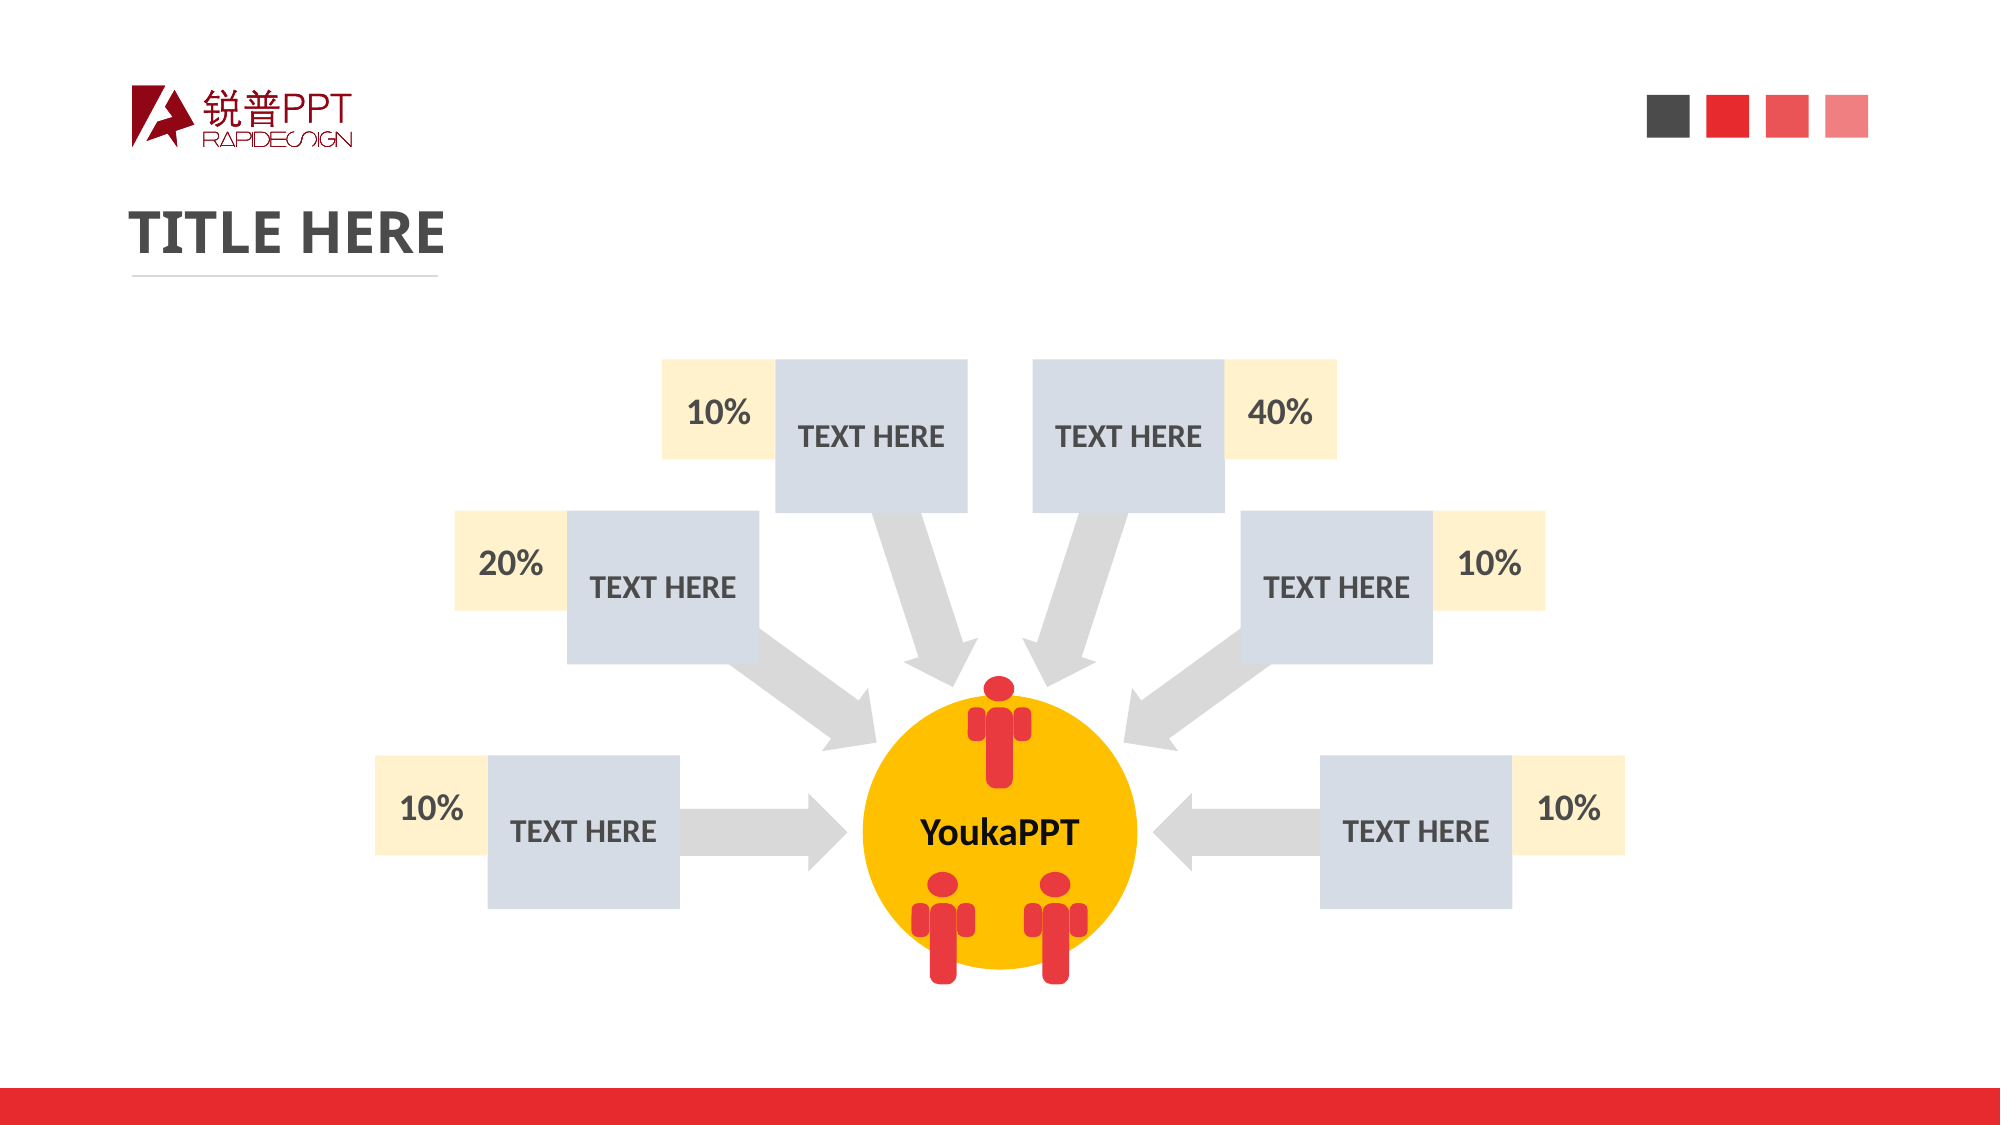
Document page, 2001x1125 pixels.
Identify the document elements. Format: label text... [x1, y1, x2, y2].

text_box [1152, 793, 1319, 872]
text_box 10% [661, 358, 776, 460]
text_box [911, 871, 976, 985]
text_box [729, 628, 877, 752]
text_box [0, 1087, 2000, 1125]
text_box [1765, 94, 1810, 139]
text_box TEXT HERE [566, 510, 760, 665]
text_box [871, 514, 979, 688]
text_box [1123, 628, 1271, 752]
text_box TEXT HERE [487, 754, 681, 910]
text_box [1824, 94, 1869, 139]
text_box TEXT HERE [1240, 510, 1434, 665]
text_box [1646, 94, 1691, 139]
text_box 10% [374, 754, 488, 856]
text_box 40% [1223, 358, 1338, 460]
text_box TITLE HERE [112, 187, 462, 273]
text_box YoukaPPT [861, 697, 1139, 971]
picture [131, 85, 352, 148]
text_box 10% [1511, 754, 1626, 856]
text_box [681, 793, 848, 872]
text_box [1022, 514, 1129, 688]
text_box TEXT HERE [1319, 754, 1513, 910]
text_box 10% [1432, 510, 1546, 612]
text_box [1023, 871, 1088, 985]
text_box [1705, 94, 1750, 139]
text_box TEXT HERE [1032, 358, 1226, 514]
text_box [967, 676, 1032, 789]
text_box 20% [454, 510, 568, 612]
text_box TEXT HERE [774, 358, 969, 514]
